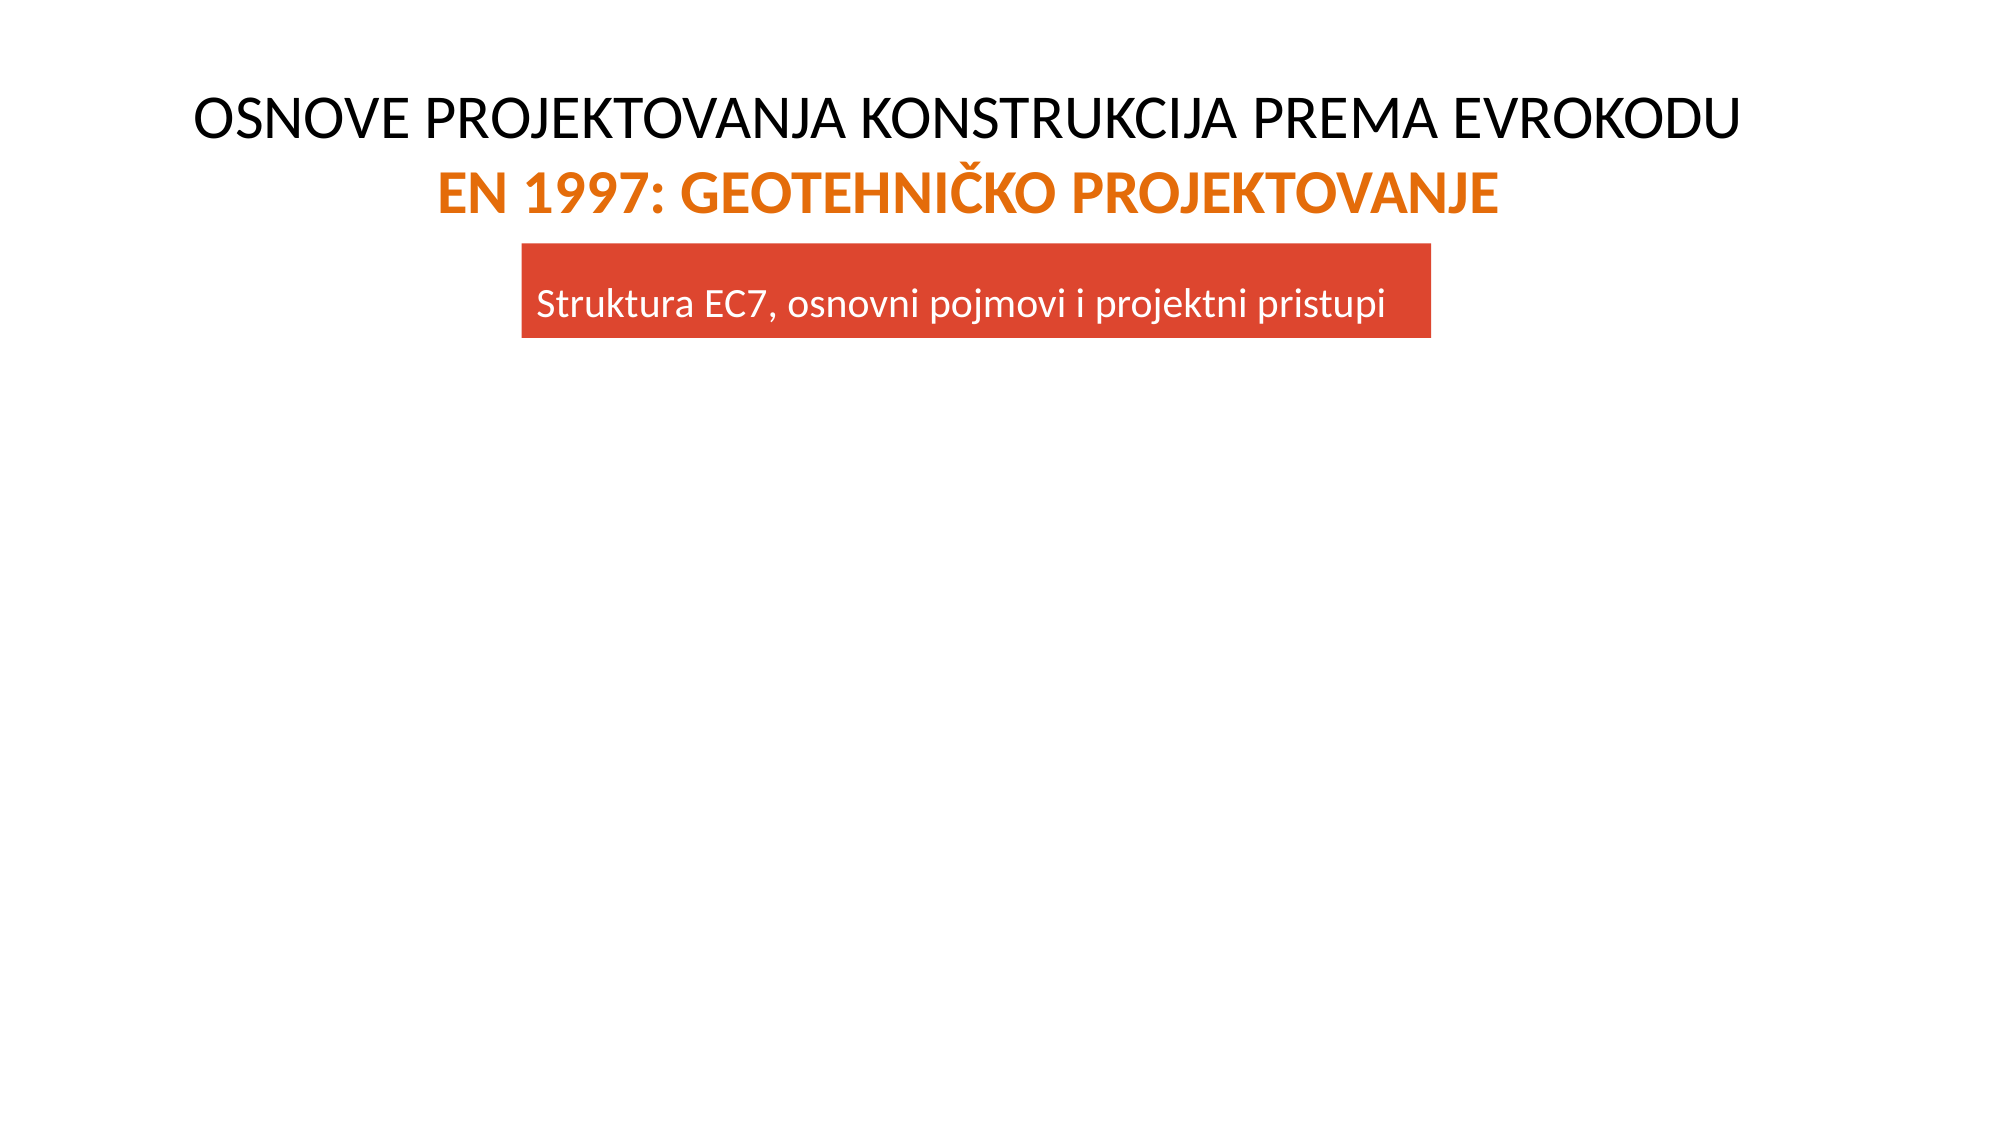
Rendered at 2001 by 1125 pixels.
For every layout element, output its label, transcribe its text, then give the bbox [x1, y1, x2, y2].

text_box Struktura EC7, osnovni pojmovi i projektni pristupi [521, 243, 1432, 338]
title OSNOVE PROJEKTOVANJA KONSTRUKCIJA PREMA EVROKODU EN 1997: GEOTEHNIČKO PROJEKTOVANJE [55, 30, 1898, 273]
